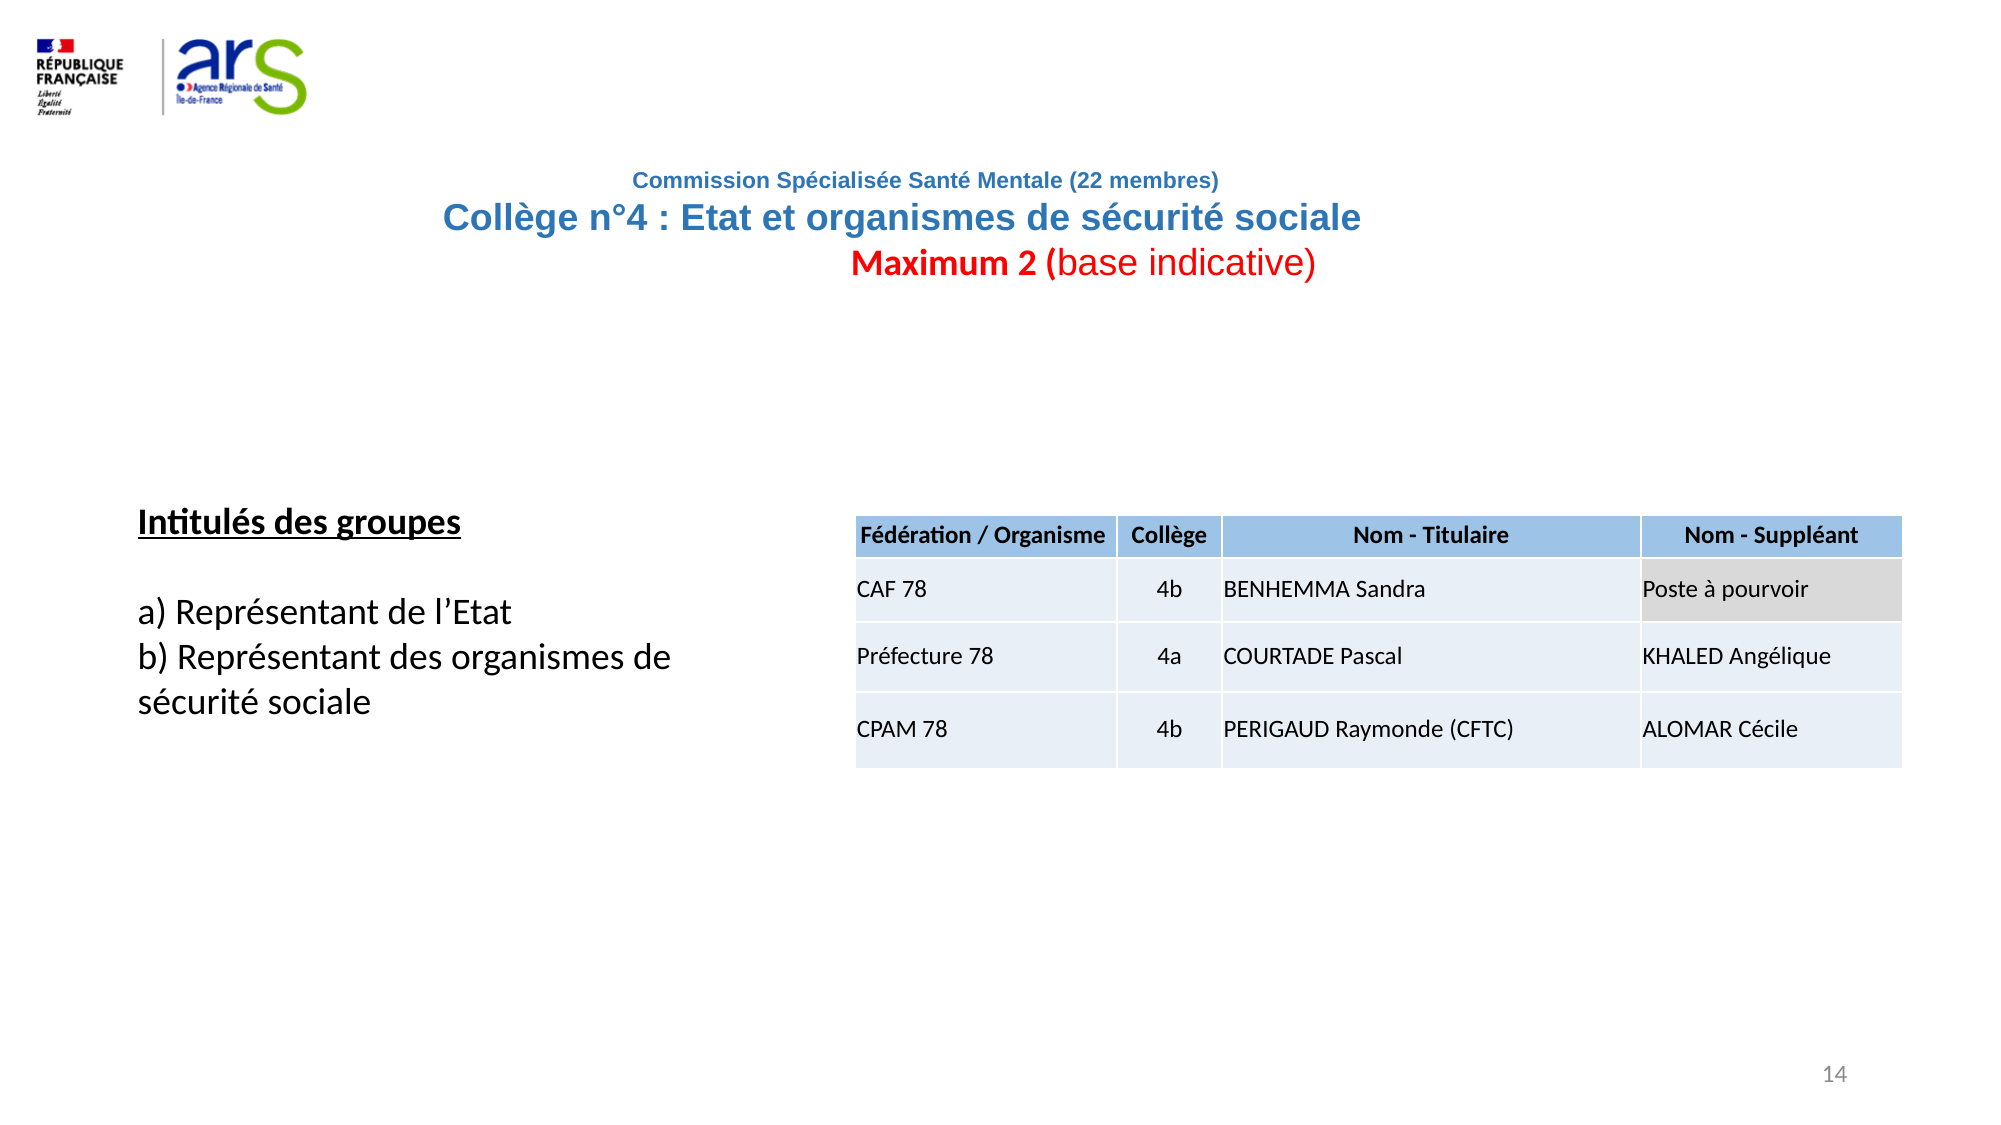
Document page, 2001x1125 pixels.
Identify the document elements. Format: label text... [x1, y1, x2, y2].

table_header Fédération / Organisme [856, 516, 1116, 557]
table_cell 4b [1118, 693, 1221, 768]
table_cell BENHEMMA Sandra [1223, 559, 1640, 621]
table_header Nom - Titulaire [1223, 516, 1640, 557]
table_cell KHALED Angélique [1642, 623, 1902, 691]
text_box Commission Spécialisée Santé Mentale (22 membres) Collège n°4 : Etat et organismes de sécurité sociale Maximum 2 (base indicative) [358, 158, 1493, 336]
table_header Collège [1118, 516, 1221, 557]
text_box Intitulés des groupes a) Représentant de l’Etat b) Représentant des organismes de sécurité sociale [122, 489, 693, 730]
table_cell Poste à pourvoir [1642, 559, 1902, 621]
table_cell ALOMAR Cécile [1642, 693, 1902, 768]
table_cell PERIGAUD Raymonde (CFTC) [1223, 693, 1640, 768]
table_cell 4a [1118, 623, 1221, 691]
table_cell CPAM 78 [856, 693, 1116, 768]
picture [36, 37, 326, 118]
table_cell CAF 78 [856, 559, 1116, 621]
slide_number 14 [1412, 1042, 1863, 1103]
table_cell COURTADE Pascal [1223, 623, 1640, 691]
table_cell Préfecture 78 [856, 623, 1116, 691]
table_header Nom - Suppléant [1642, 516, 1902, 557]
table_cell 4b [1118, 559, 1221, 621]
